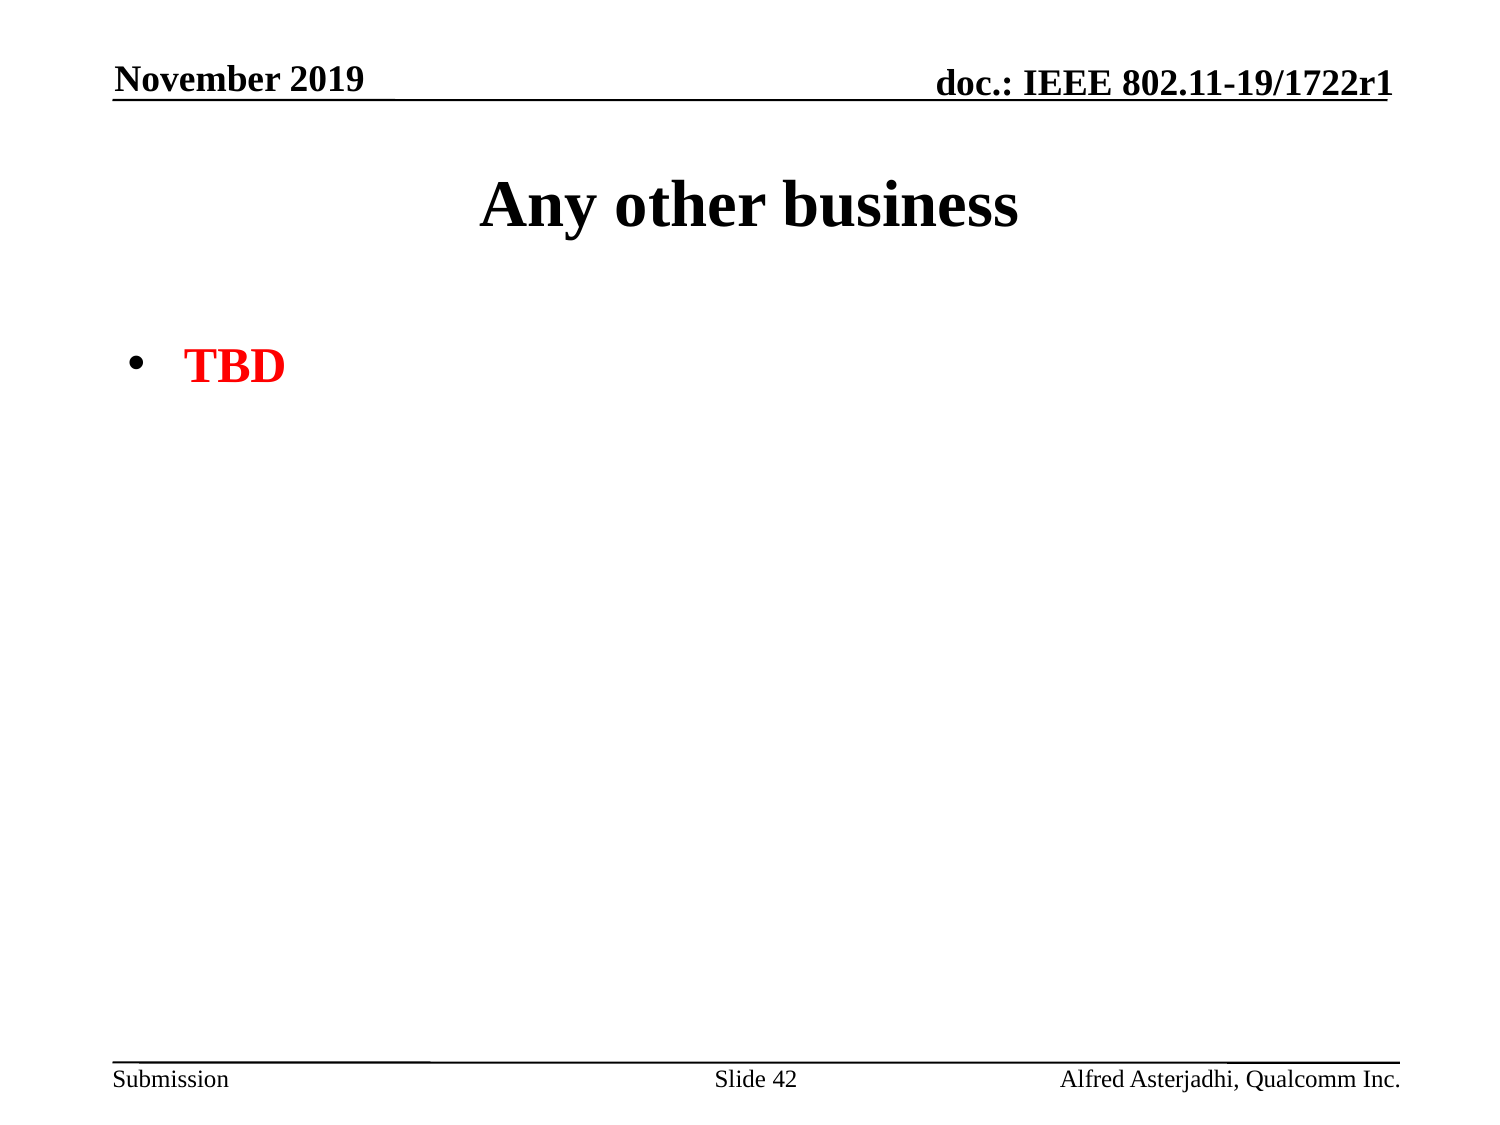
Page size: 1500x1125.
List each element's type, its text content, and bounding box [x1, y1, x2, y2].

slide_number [114, 54, 423, 100]
slide_number Slide 42 [712, 1061, 800, 1123]
footer Alfred Asterjadhi, Qualcomm Inc. [878, 1061, 1402, 1093]
title Any other business [112, 112, 1388, 288]
list TBD [112, 324, 1388, 1000]
